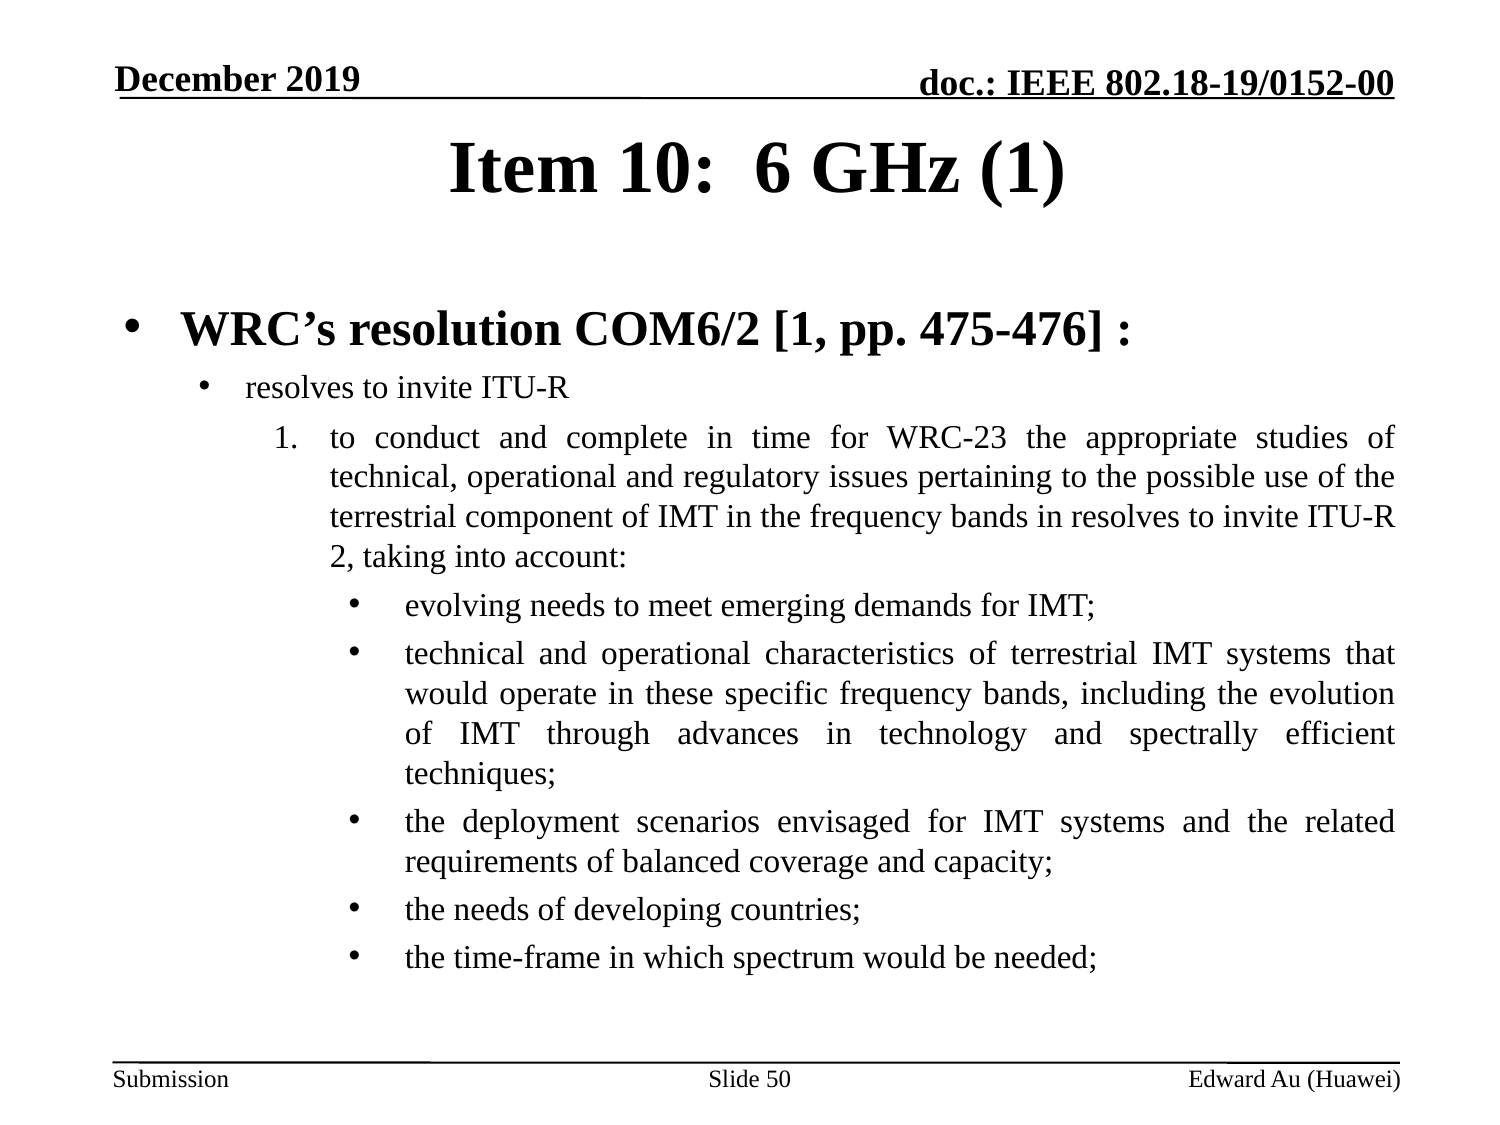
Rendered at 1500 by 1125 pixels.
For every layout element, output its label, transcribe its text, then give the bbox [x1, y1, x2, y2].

list WRC’s resolution COM6/2 [1, pp. 475-476] : resolves to invite ITU-R to conduct and complete in time for WRC-23 the appropriate studies of technical, operational and regulatory issues pertaining to the possible use of the terrestrial component of IMT in the frequency bands in resolves to invite ITU-R 2, taking into account: evolving needs to meet emerging demands for IMT; technical and operational characteristics of terrestrial IMT systems that would operate in these specific frequency bands, including the evolution of IMT through advances in technology and spectrally efficient techniques; the deployment scenarios envisaged for IMT systems and the related requirements of balanced coverage and capacity; the needs of developing countries; the time-frame in which spectrum would be needed; [108, 287, 1413, 951]
slide_number Slide 50 [699, 1061, 800, 1123]
footer Edward Au (Huawei) [902, 1061, 1402, 1093]
title Item 10: 6 GHz (1) [120, 99, 1396, 226]
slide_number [114, 54, 493, 100]
